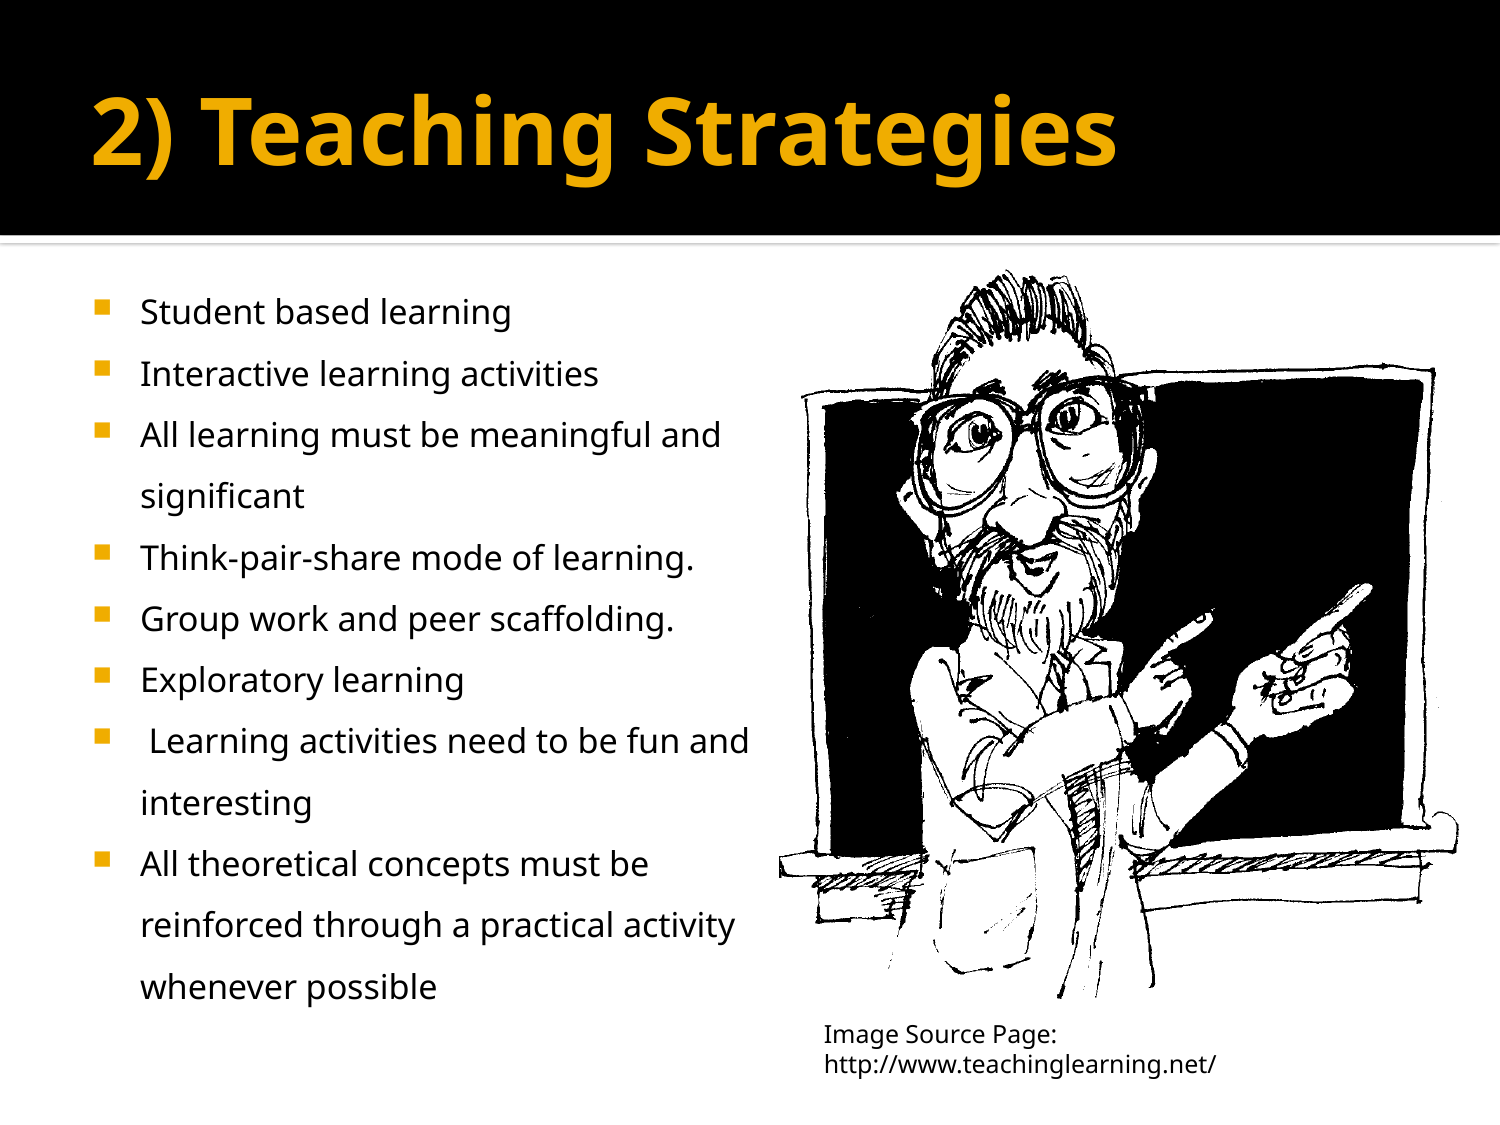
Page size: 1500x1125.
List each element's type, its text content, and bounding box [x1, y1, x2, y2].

text_box Image Source Page: http://www.teachinglearning.net/ [809, 1012, 1436, 1086]
list Student based learning Interactive learning activities All learning must be meaningful and significant Think-pair-share mode of learning. Group work and peer scaffolding. Exploratory learning Learning activities need to be fun and interesting All theoretical concepts must be reinforced through a practical activity whenever possible [64, 255, 799, 1015]
title 2) Teaching Strategies [75, 25, 1425, 231]
picture [773, 267, 1465, 1004]
